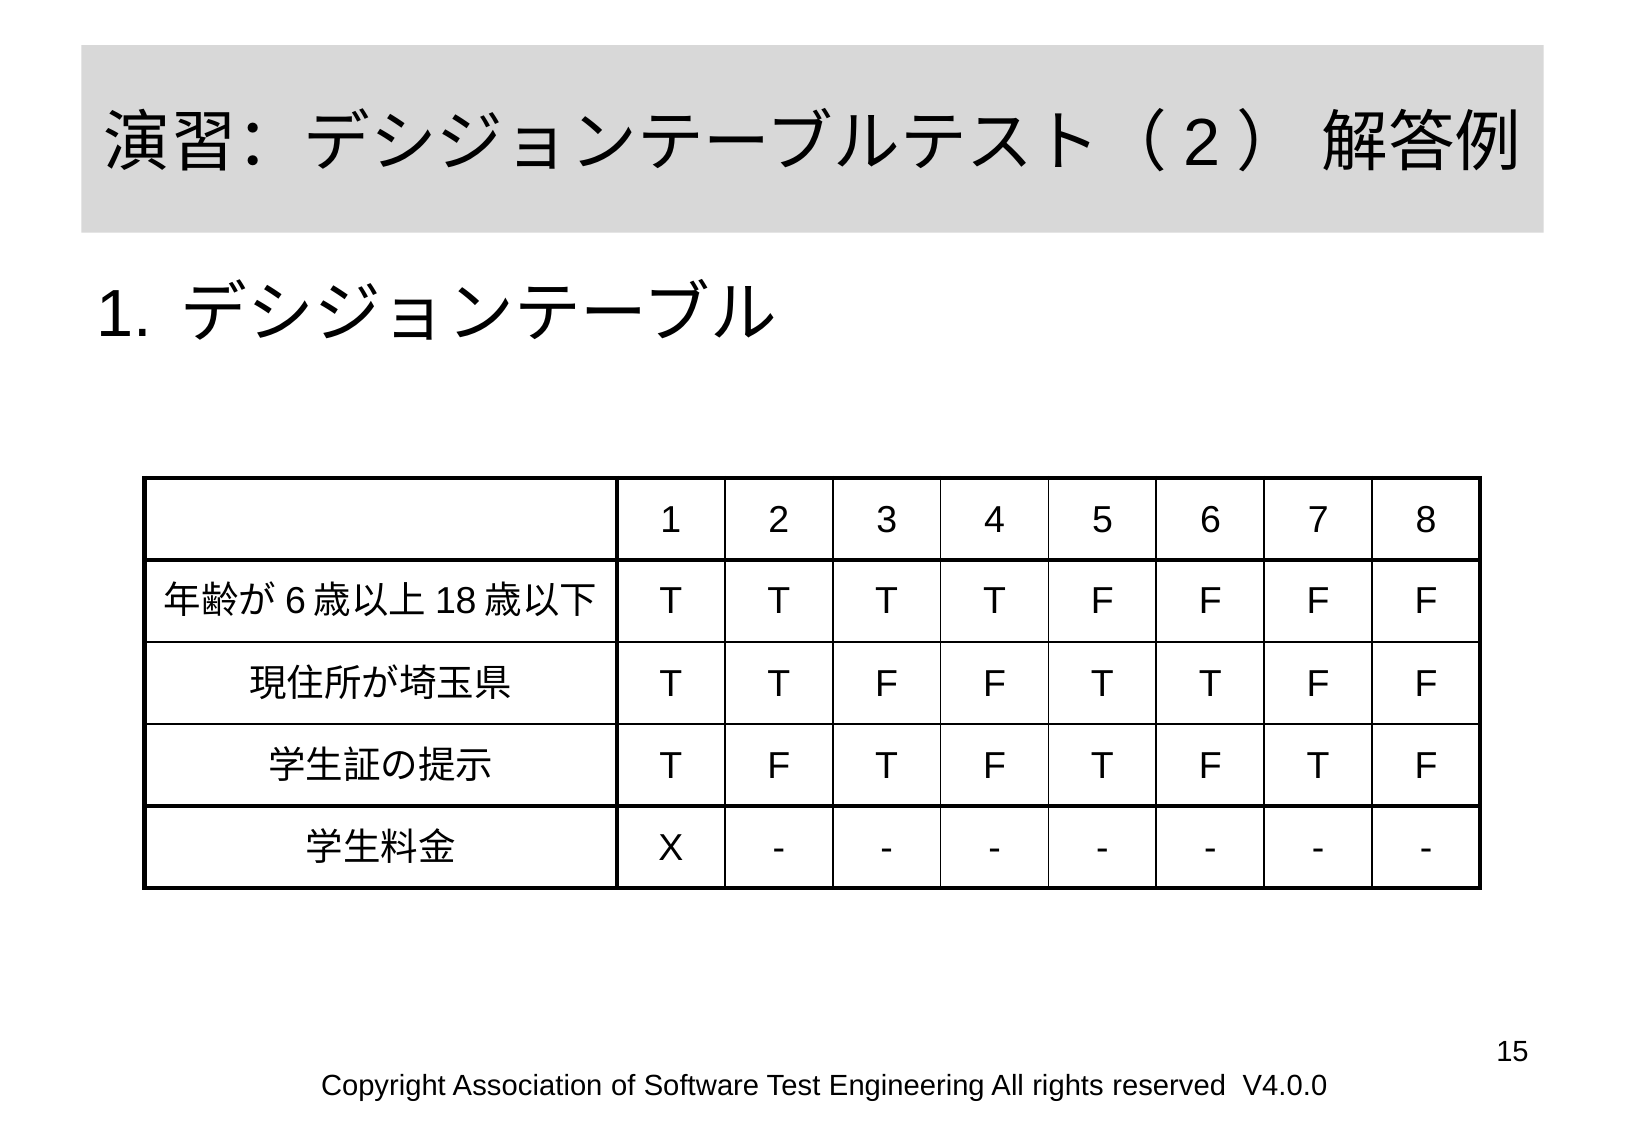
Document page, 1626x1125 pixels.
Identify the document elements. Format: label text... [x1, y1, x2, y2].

table_cell X [619, 808, 724, 886]
table_cell T [619, 643, 724, 723]
table_header 1 [619, 480, 724, 558]
table_cell T [941, 562, 1048, 641]
table_cell T [726, 643, 832, 723]
table_cell 学生料金 [147, 808, 615, 886]
table_header 3 [834, 480, 940, 558]
table_cell F [941, 725, 1048, 804]
table_cell T [619, 562, 724, 641]
table_cell - [834, 808, 940, 886]
table_cell 年齢が6歳以上18歳以下 [147, 562, 615, 641]
table_cell - [941, 808, 1048, 886]
table_cell T [834, 562, 940, 641]
table_cell - [1157, 808, 1263, 886]
table_cell T [726, 562, 832, 641]
table_cell F [1373, 725, 1478, 804]
table_header 5 [1049, 480, 1155, 558]
table_cell F [1265, 643, 1371, 723]
list デシジョンテーブル [81, 262, 1544, 1005]
table_cell T [1157, 643, 1263, 723]
table_cell F [726, 725, 832, 804]
table_cell F [1049, 562, 1155, 641]
table_cell F [941, 643, 1048, 723]
table_cell F [1373, 643, 1478, 723]
table_cell F [1373, 562, 1478, 641]
table_cell F [1157, 725, 1263, 804]
table_header 4 [941, 480, 1048, 558]
title 演習：デシジョンテーブルテスト（2） 解答例 [81, 45, 1544, 233]
table_cell - [1373, 808, 1478, 886]
table_cell 学生証の提示 [147, 725, 615, 804]
table_header [147, 480, 615, 558]
table_cell T [1049, 643, 1155, 723]
table_cell T [619, 725, 724, 804]
table_cell - [1265, 808, 1371, 886]
table_header 7 [1265, 480, 1371, 558]
table_cell F [834, 643, 940, 723]
table_cell 現住所が埼玉県 [147, 643, 615, 723]
table_cell - [1049, 808, 1155, 886]
table_header 8 [1373, 480, 1478, 558]
slide_number ‹#› [1164, 1024, 1544, 1103]
table_cell - [726, 808, 832, 886]
footer Copyright Association of Software Test Engineering All rights reserved V4.0.0 [233, 1058, 1415, 1103]
table_cell T [1049, 725, 1155, 804]
table_cell F [1157, 562, 1263, 641]
table_header 6 [1157, 480, 1263, 558]
table_cell F [1265, 562, 1371, 641]
table_header 2 [726, 480, 832, 558]
table_cell T [834, 725, 940, 804]
table_cell T [1265, 725, 1371, 804]
